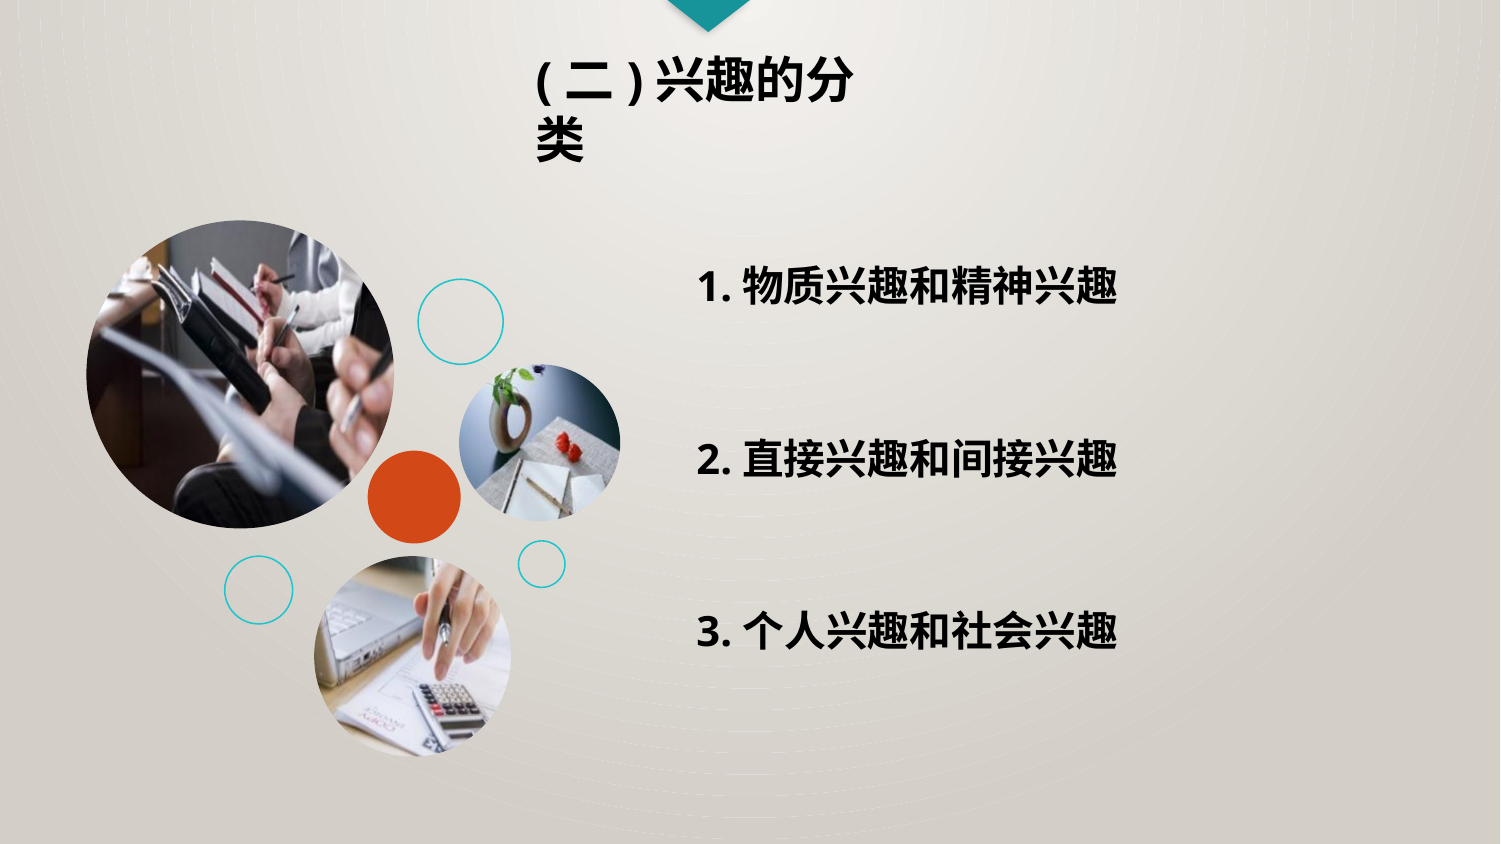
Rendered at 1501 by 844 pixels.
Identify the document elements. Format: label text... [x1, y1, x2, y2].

text_box (二)兴趣的分类 [520, 41, 897, 177]
text_box [665, 0, 752, 34]
text_box [86, 220, 395, 529]
text_box [517, 539, 567, 589]
text_box [314, 556, 511, 757]
text_box [459, 364, 621, 522]
text_box [223, 555, 294, 625]
text_box 3.个人兴趣和社会兴趣 [685, 617, 1320, 661]
text_box 1.物质兴趣和精神兴趣 [685, 273, 1320, 316]
text_box 2.直接兴趣和间接兴趣 [685, 445, 1320, 489]
text_box [366, 449, 462, 545]
text_box [417, 278, 505, 366]
